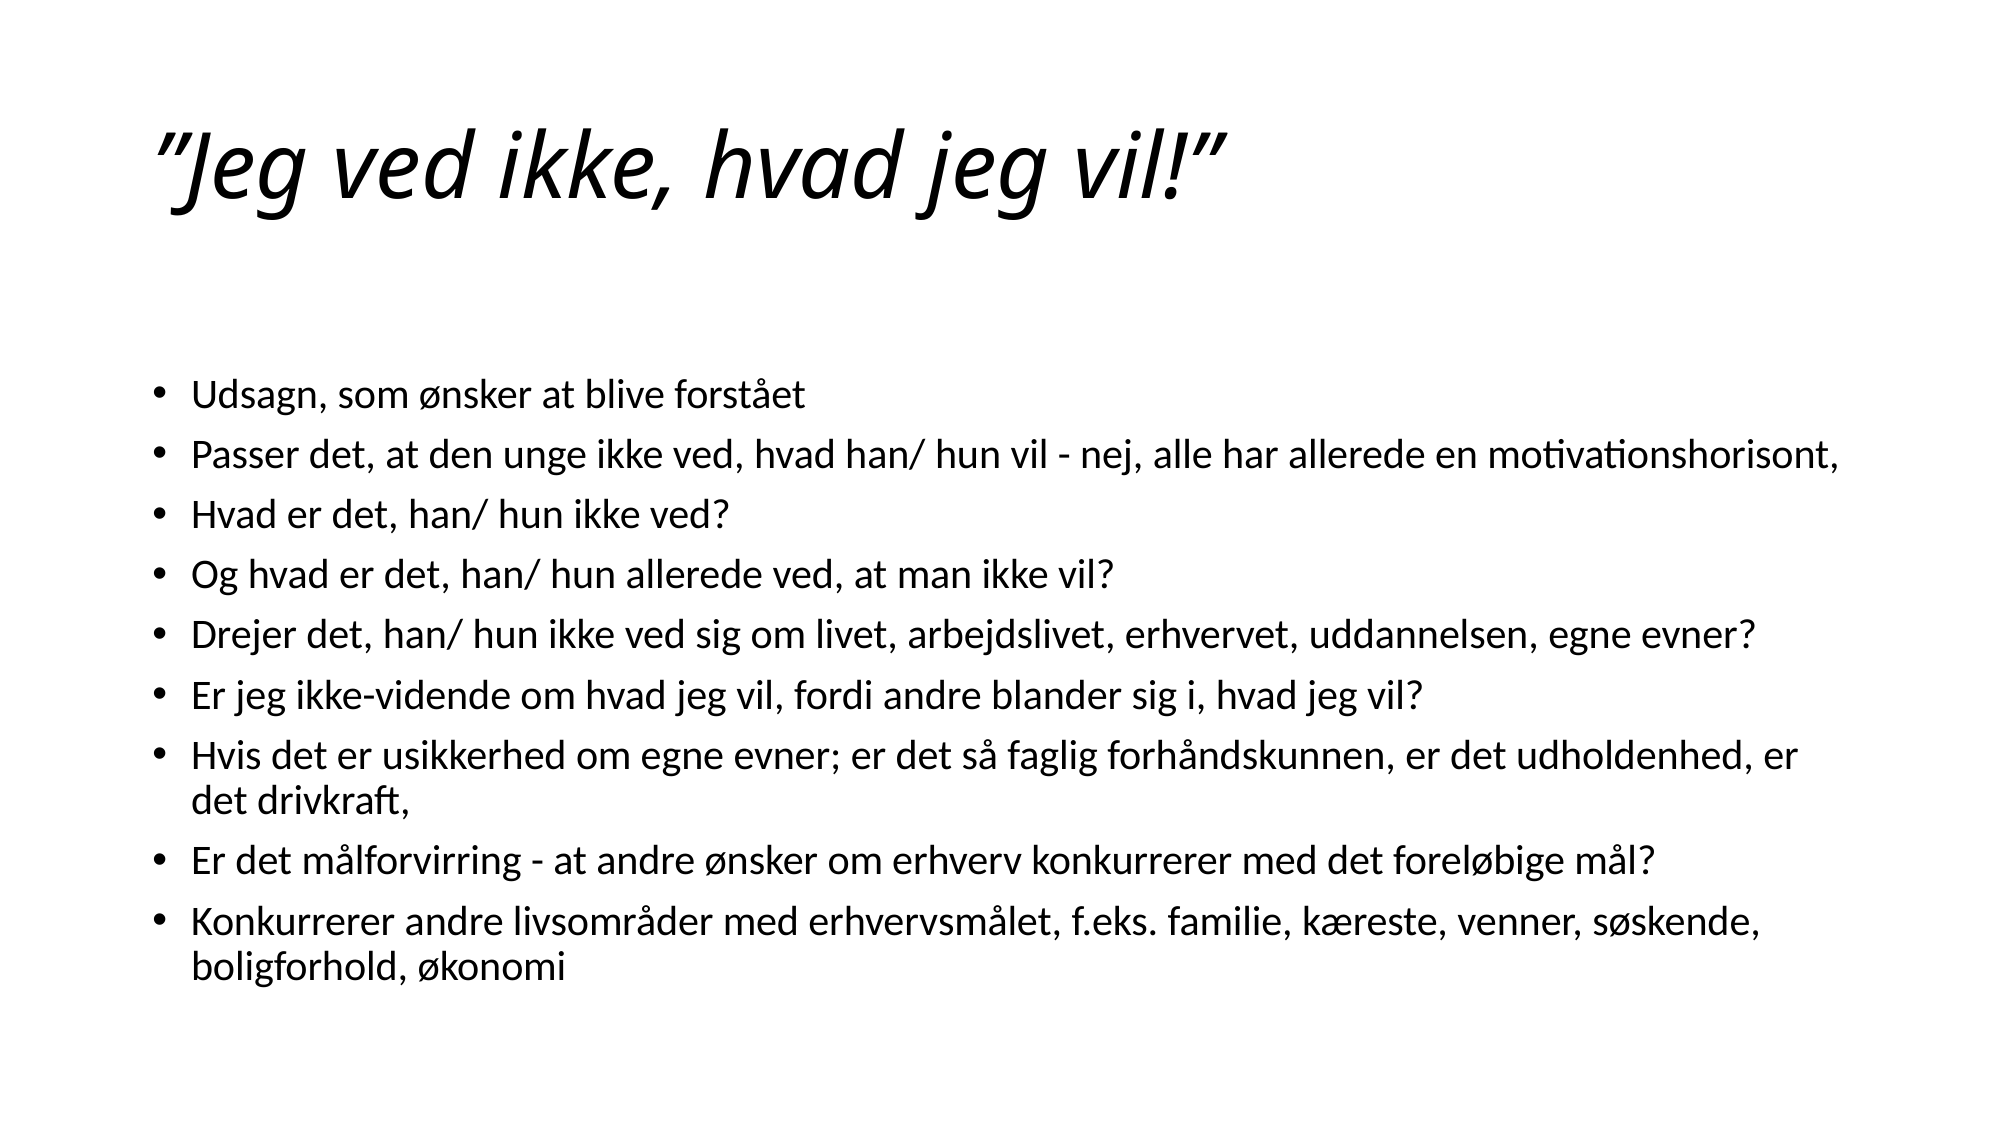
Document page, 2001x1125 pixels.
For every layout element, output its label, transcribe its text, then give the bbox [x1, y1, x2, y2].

title ”Jeg ved ikke, hvad jeg vil!” [137, 59, 1863, 278]
list Udsagn, som ønsker at blive forstået Passer det, at den unge ikke ved, hvad han/ hun vil - nej, alle har allerede en motivationshorisont, Hvad er det, han/ hun ikke ved? Og hvad er det, han/ hun allerede ved, at man ikke vil? Drejer det, han/ hun ikke ved sig om livet, arbejdslivet, erhvervet, uddannelsen, egne evner? Er jeg ikke-vidende om hvad jeg vil, fordi andre blander sig i, hvad jeg vil? Hvis det er usikkerhed om egne evner; er det så faglig forhåndskunnen, er det udholdenhed, er det drivkraft, Er det målforvirring - at andre ønsker om erhverv konkurrerer med det foreløbige mål? Konkurrerer andre livsområder med erhvervsmålet, f.eks. familie, kæreste, venner, søskende, boligforhold, økonomi [137, 299, 1863, 1014]
